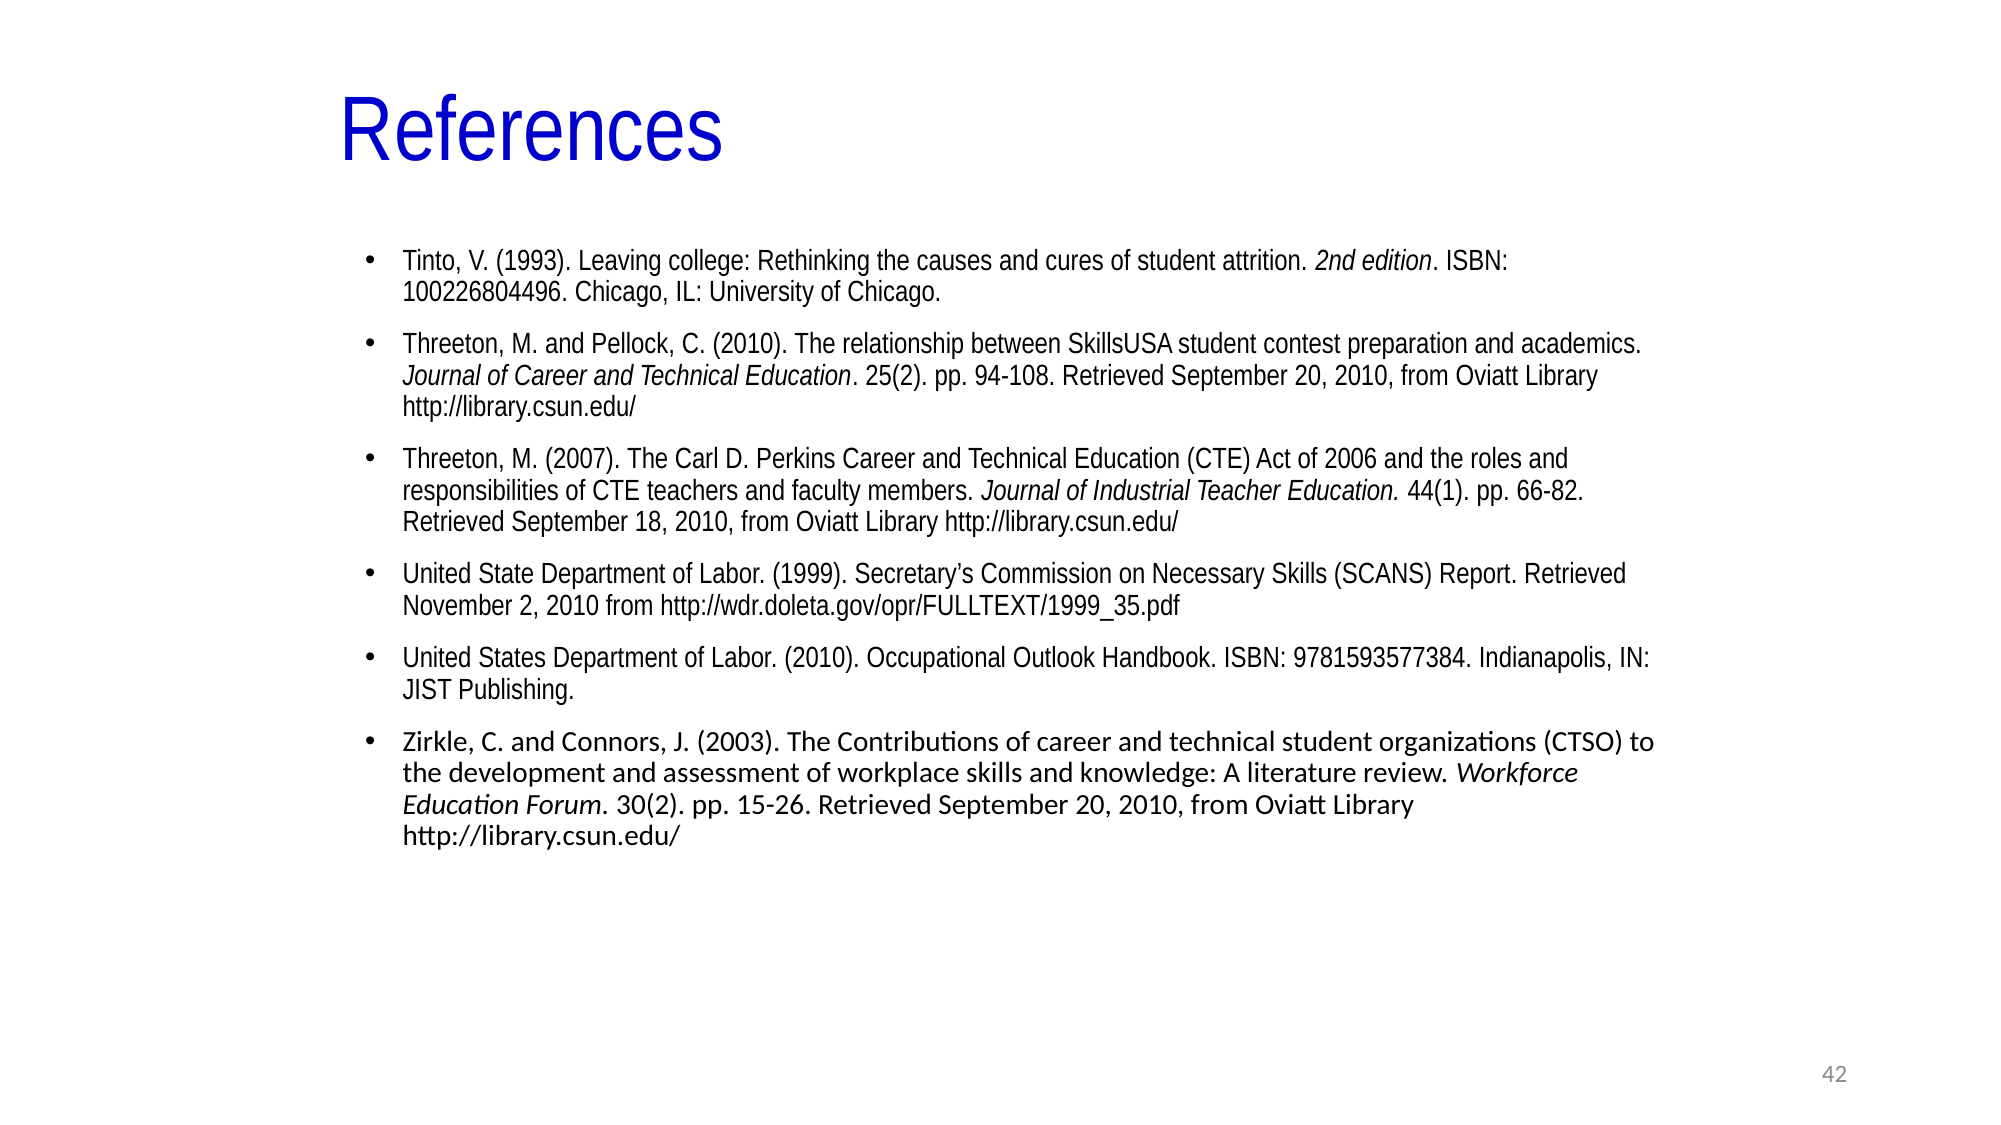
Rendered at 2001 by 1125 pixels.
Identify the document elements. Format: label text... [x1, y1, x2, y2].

title References [324, 37, 1450, 225]
slide_number 42 [1412, 1042, 1863, 1103]
list Tinto, V. (1993). Leaving college: Rethinking the causes and cures of student attrition. 2nd edition. ISBN: 100226804496. Chicago, IL: University of Chicago. Threeton, M. and Pellock, C. (2010). The relationship between SkillsUSA student contest preparation and academics. Journal of Career and Technical Education. 25(2). pp. 94-108. Retrieved September 20, 2010, from Oviatt Library http://library.csun.edu/ Threeton, M. (2007). The Carl D. Perkins Career and Technical Education (CTE) Act of 2006 and the roles and responsibilities of CTE teachers and faculty members. Journal of Industrial Teacher Education. 44(1). pp. 66-82. Retrieved September 18, 2010, from Oviatt Library http://library.csun.edu/ United State Department of Labor. (1999). Secretary’s Commission on Necessary Skills (SCANS) Report. Retrieved November 2, 2010 from http://wdr.doleta.gov/opr/FULLTEXT/1999_35.pdf United States Department of Labor. (2010). Occupational Outlook Handbook. ISBN: 9781593577384. Indianapolis, IN: JIST Publishing. Zirkle, C. and Connors, J. (2003). The Contributions of career and technical student organizations (CTSO) to the development and assessment of workplace skills and knowledge: A literature review. Workforce Education Forum. 30(2). pp. 15-26. Retrieved September 20, 2010, from Oviatt Library http://library.csun.edu/ [350, 237, 1688, 988]
